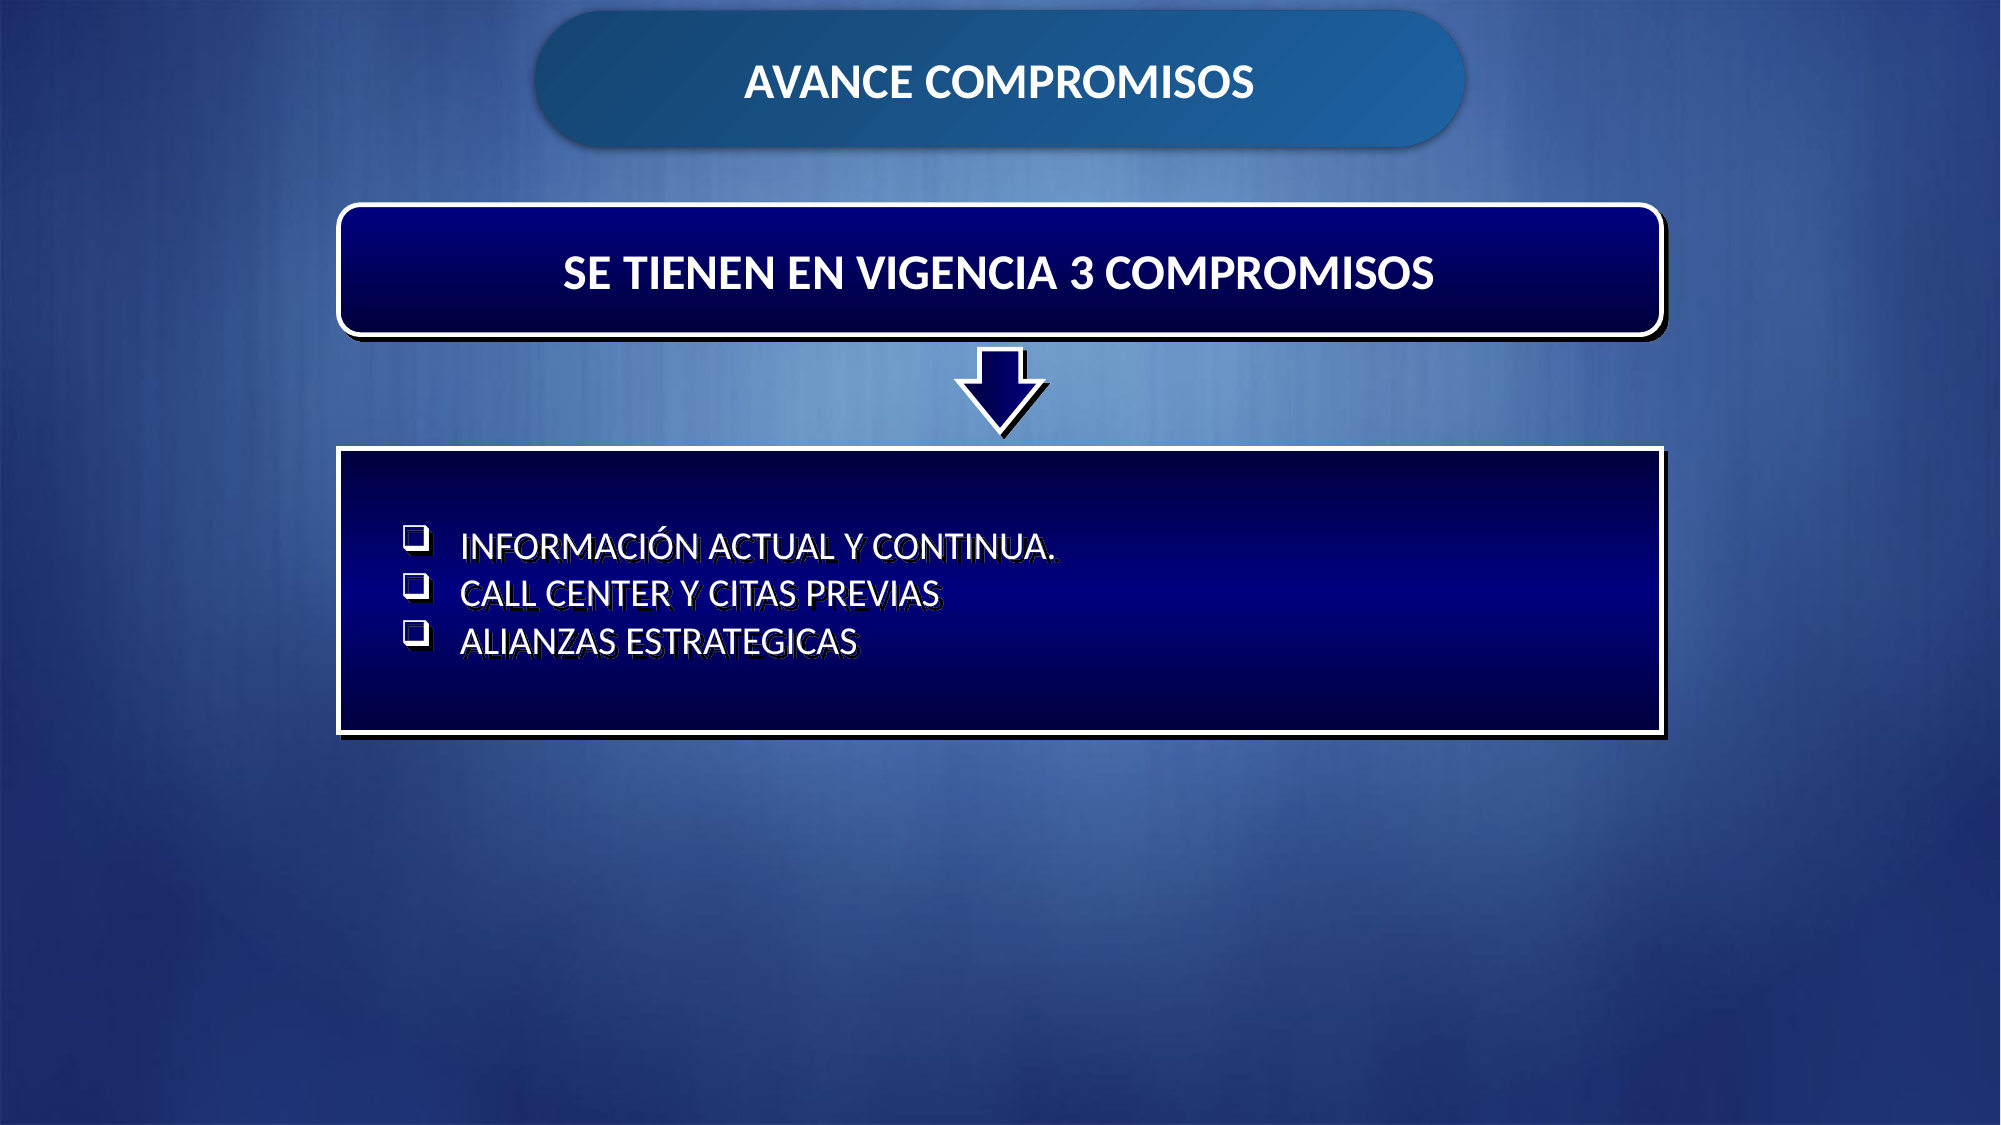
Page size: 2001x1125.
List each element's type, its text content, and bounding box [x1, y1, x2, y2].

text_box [338, 448, 1662, 733]
text_box SE TIENEN EN VIGENCIA 3 COMPROMISOS [338, 204, 1662, 335]
text_box AVANCE COMPROMISOS [535, 10, 1465, 147]
picture [0, 0, 2001, 1125]
text_box [958, 349, 1042, 432]
